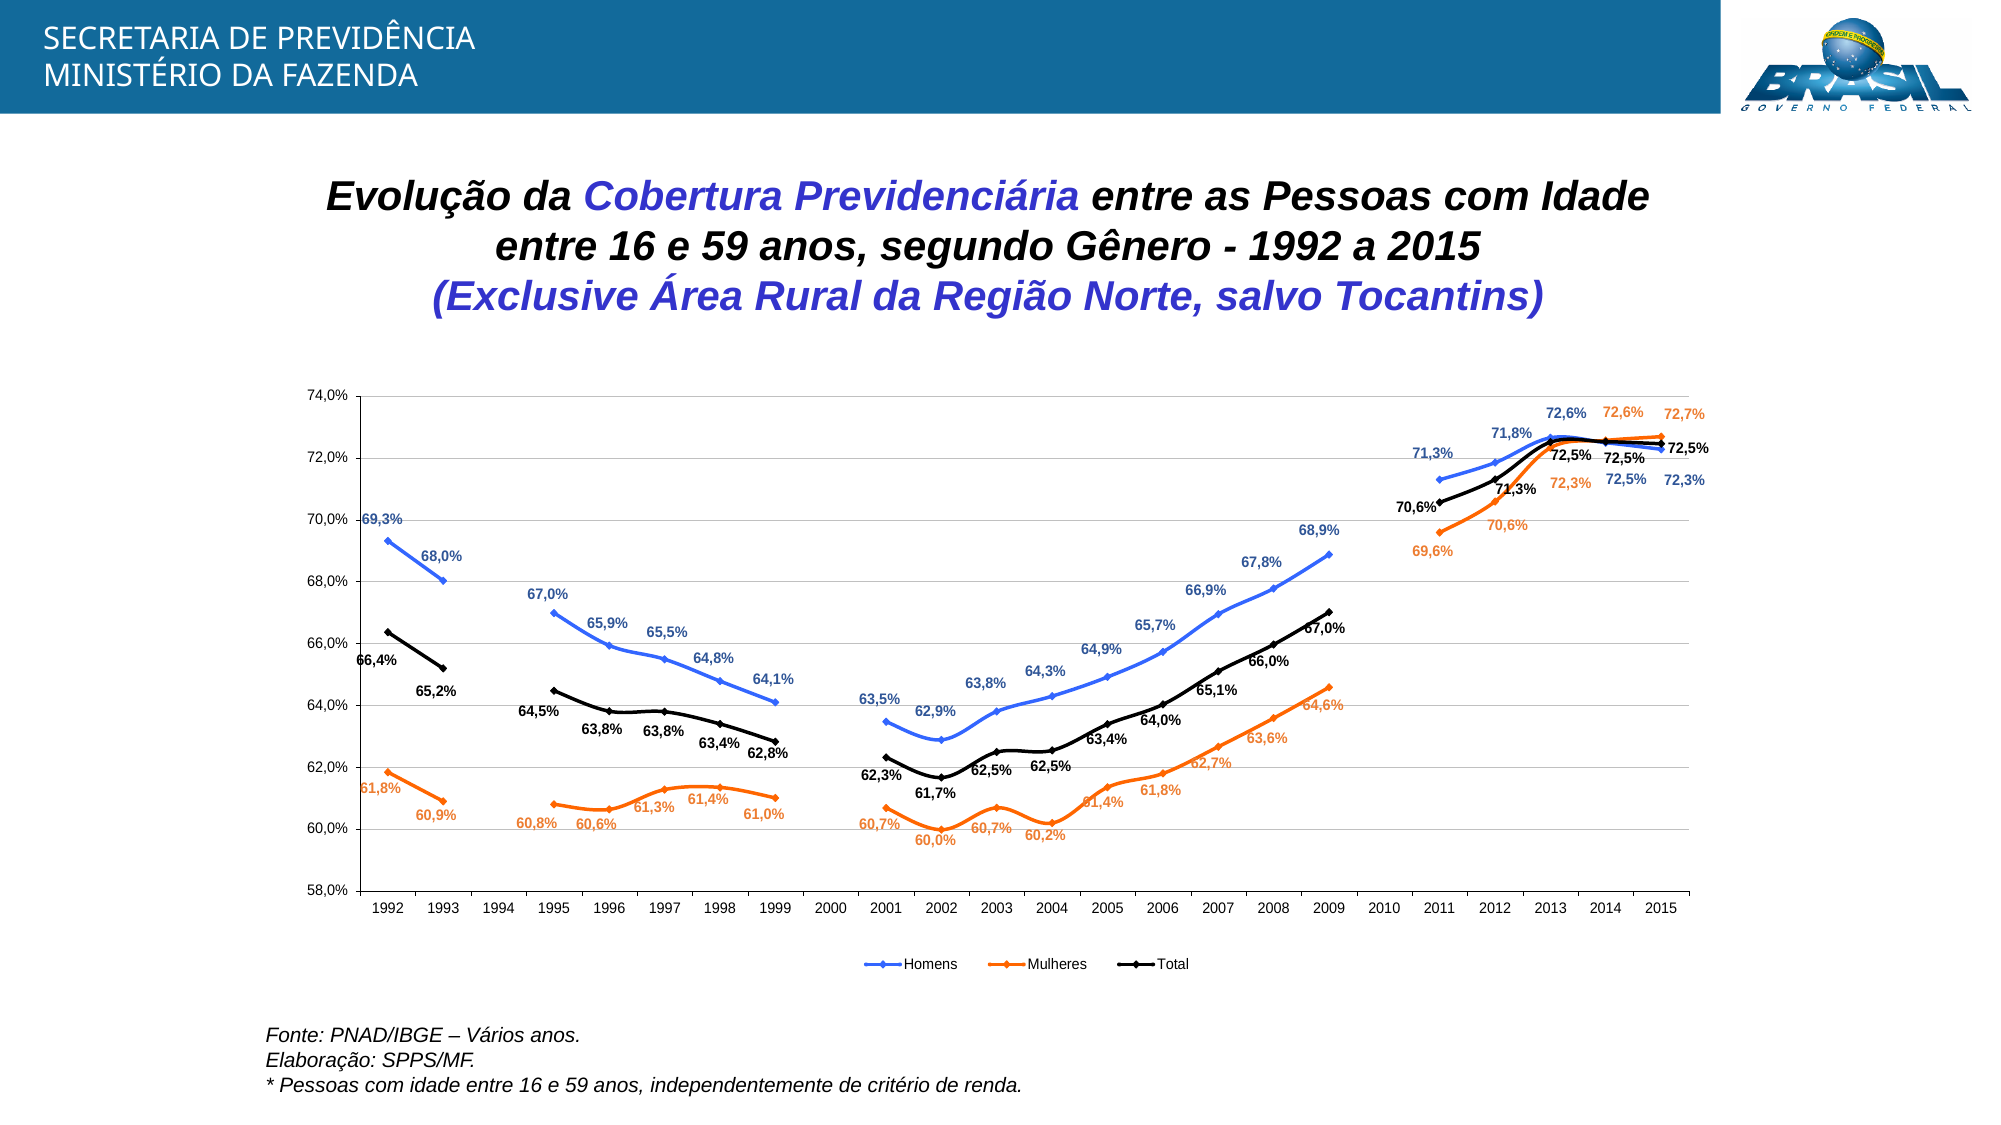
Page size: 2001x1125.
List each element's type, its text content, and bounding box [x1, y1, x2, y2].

picture [1741, 18, 1972, 111]
picture [250, 344, 1720, 995]
text_box Evolução da Cobertura Previdenciária entre as Pessoas com Idade entre 16 e 59 anos, segundo Gênero - 1992 a 2015 (Exclusive Área Rural da Região Norte, salvo Tocantins) [267, 160, 1709, 327]
text_box Fonte: PNAD/IBGE – Vários anos. Elaboração: SPPS/MF. * Pessoas com idade entre 16 e 59 anos, independentemente de critério de renda. [250, 1014, 1751, 1104]
